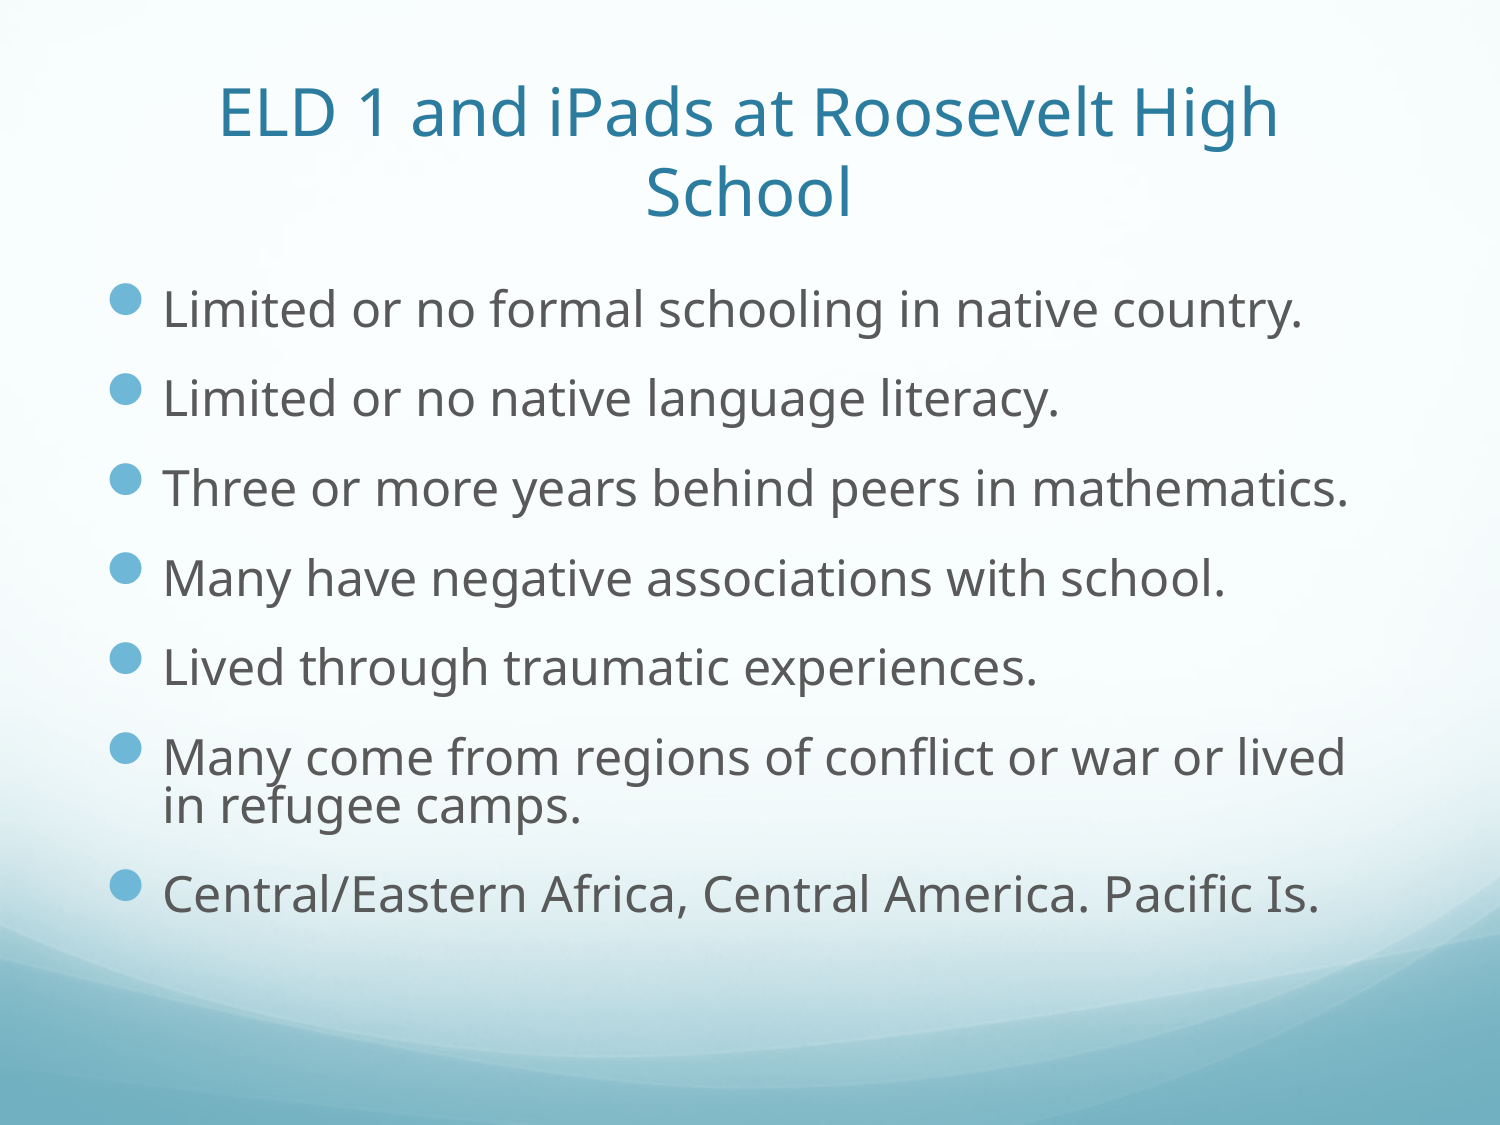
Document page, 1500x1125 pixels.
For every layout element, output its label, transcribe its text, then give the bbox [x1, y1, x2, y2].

list Limited or no formal schooling in native country. Limited or no native language literacy. Three or more years behind peers in mathematics. Many have negative associations with school. Lived through traumatic experiences. Many come from regions of conflict or war or lived in refugee camps. Central/Eastern Africa, Central America. Pacific Is. [90, 281, 1410, 994]
title ELD 1 and iPads at Roosevelt High School [90, 17, 1410, 237]
